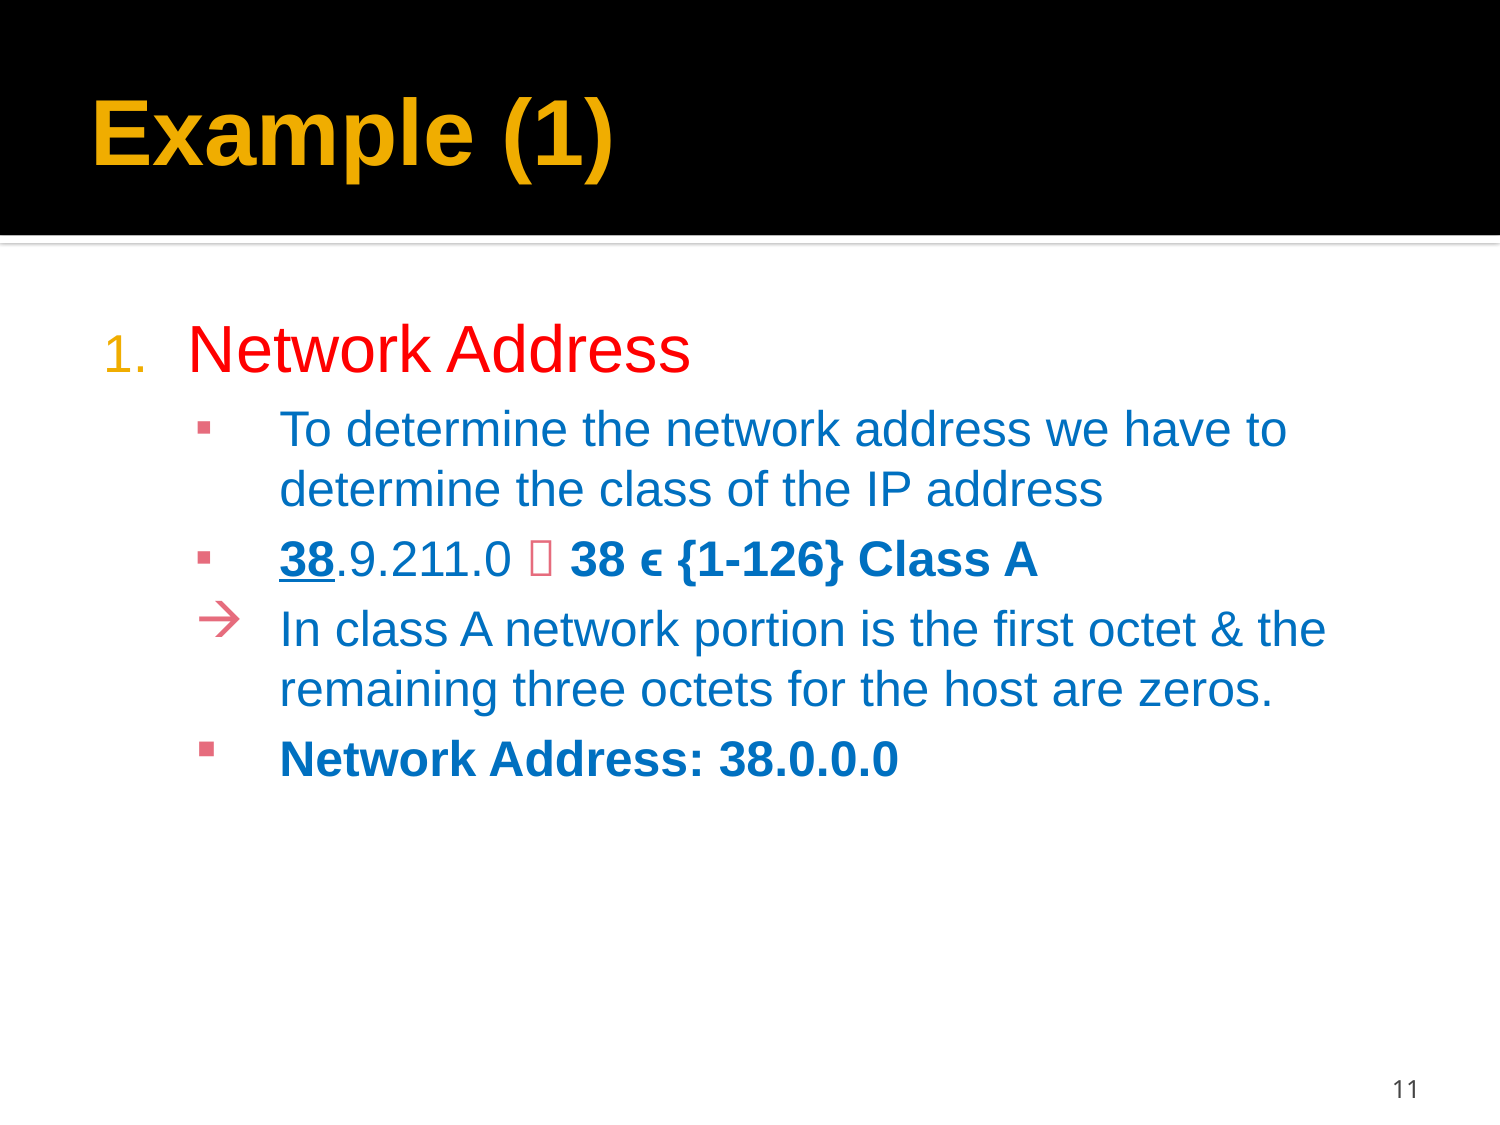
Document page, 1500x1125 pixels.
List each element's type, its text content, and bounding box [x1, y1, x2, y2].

slide_number 11 [1345, 1062, 1467, 1108]
title Example (1) [75, 25, 1425, 231]
list Network Address To determine the network address we have to determine the class of the IP address 38.9.211.0  38 ϵ {1-126} Class A In class A network portion is the first octet & the remaining three octets for the host are zeros. Network Address: 38.0.0.0 [75, 291, 1425, 1050]
